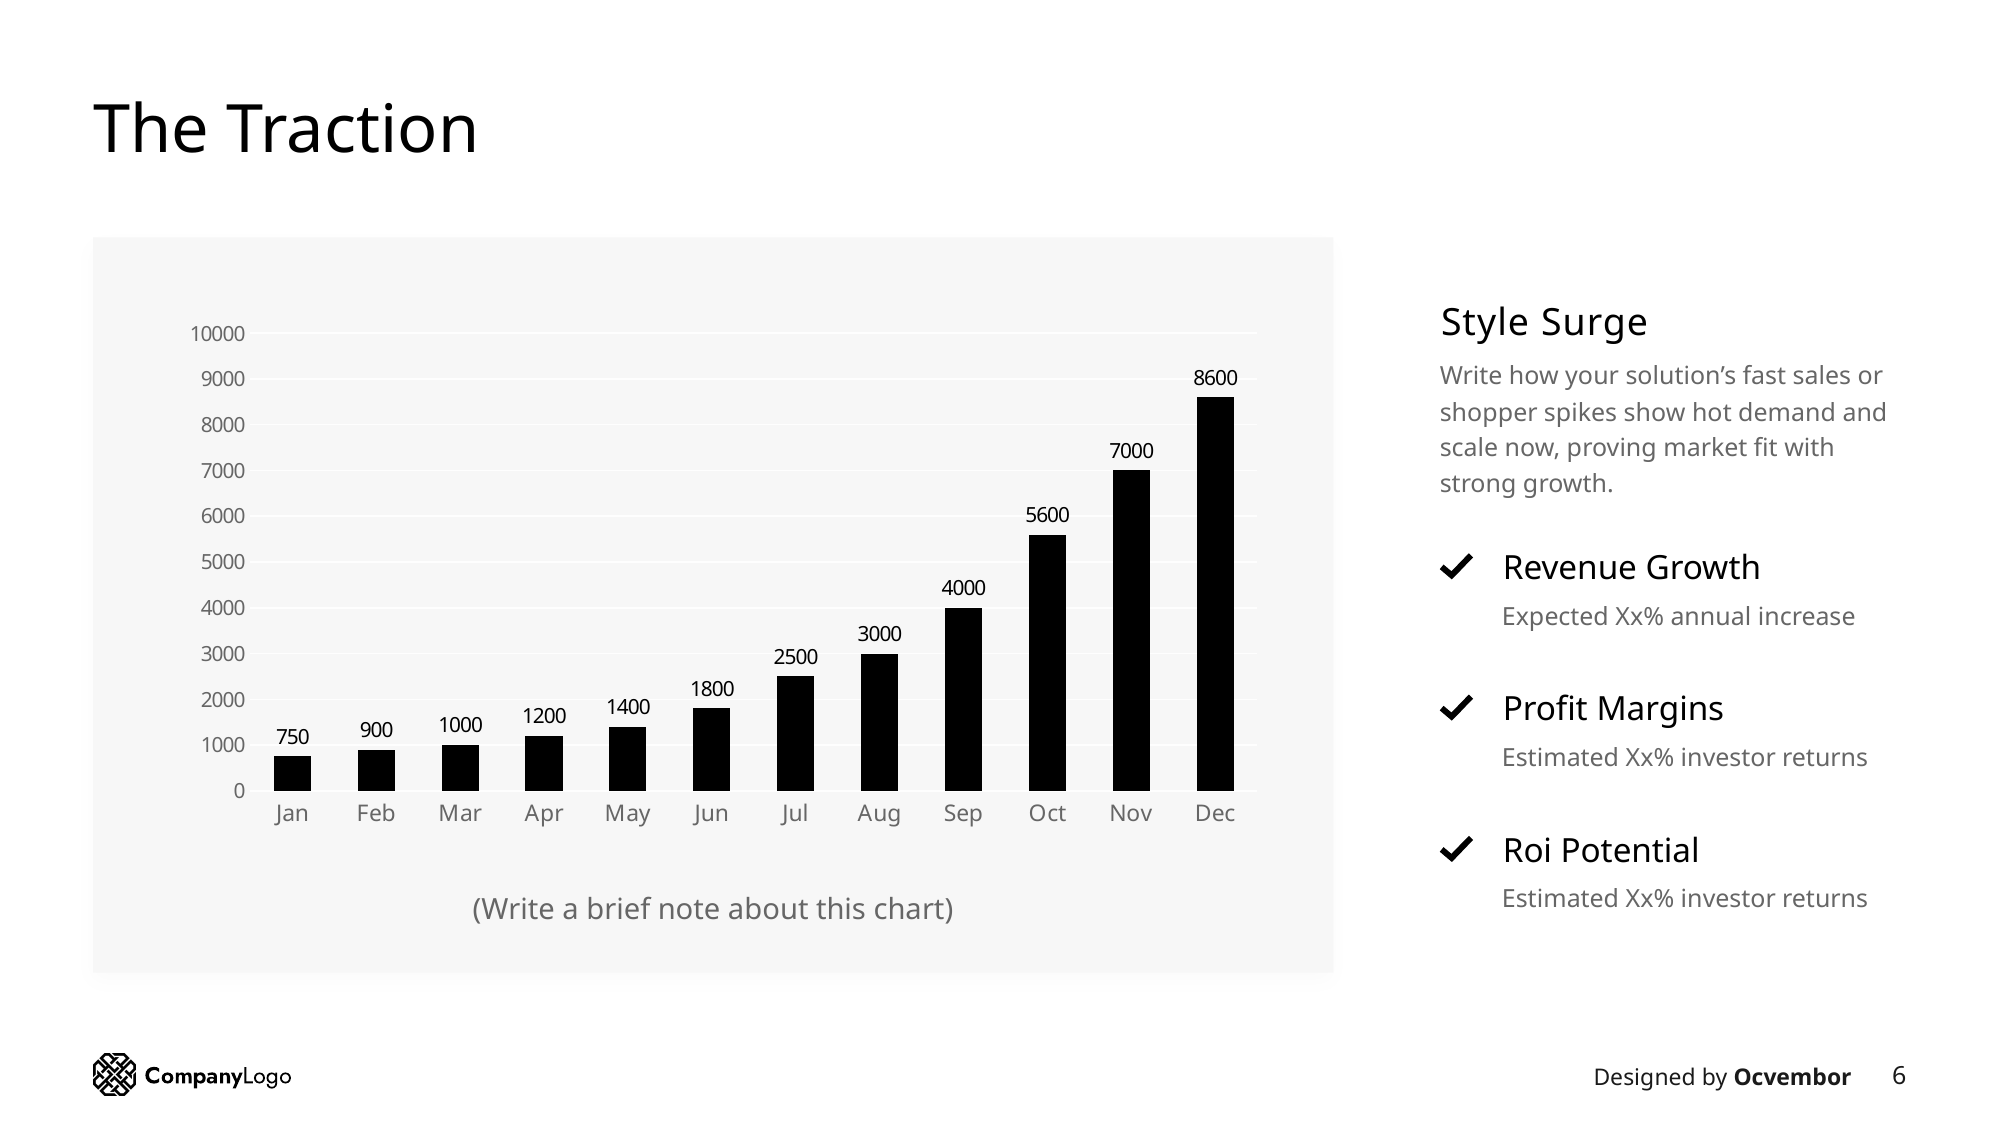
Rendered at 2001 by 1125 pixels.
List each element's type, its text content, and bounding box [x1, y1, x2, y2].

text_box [1439, 298, 1907, 912]
text_box [92, 237, 1334, 973]
title The Traction [93, 85, 1907, 162]
picture [93, 1053, 136, 1096]
text_box (Write a brief note about this chart) [457, 900, 969, 926]
chart [136, 317, 1286, 900]
